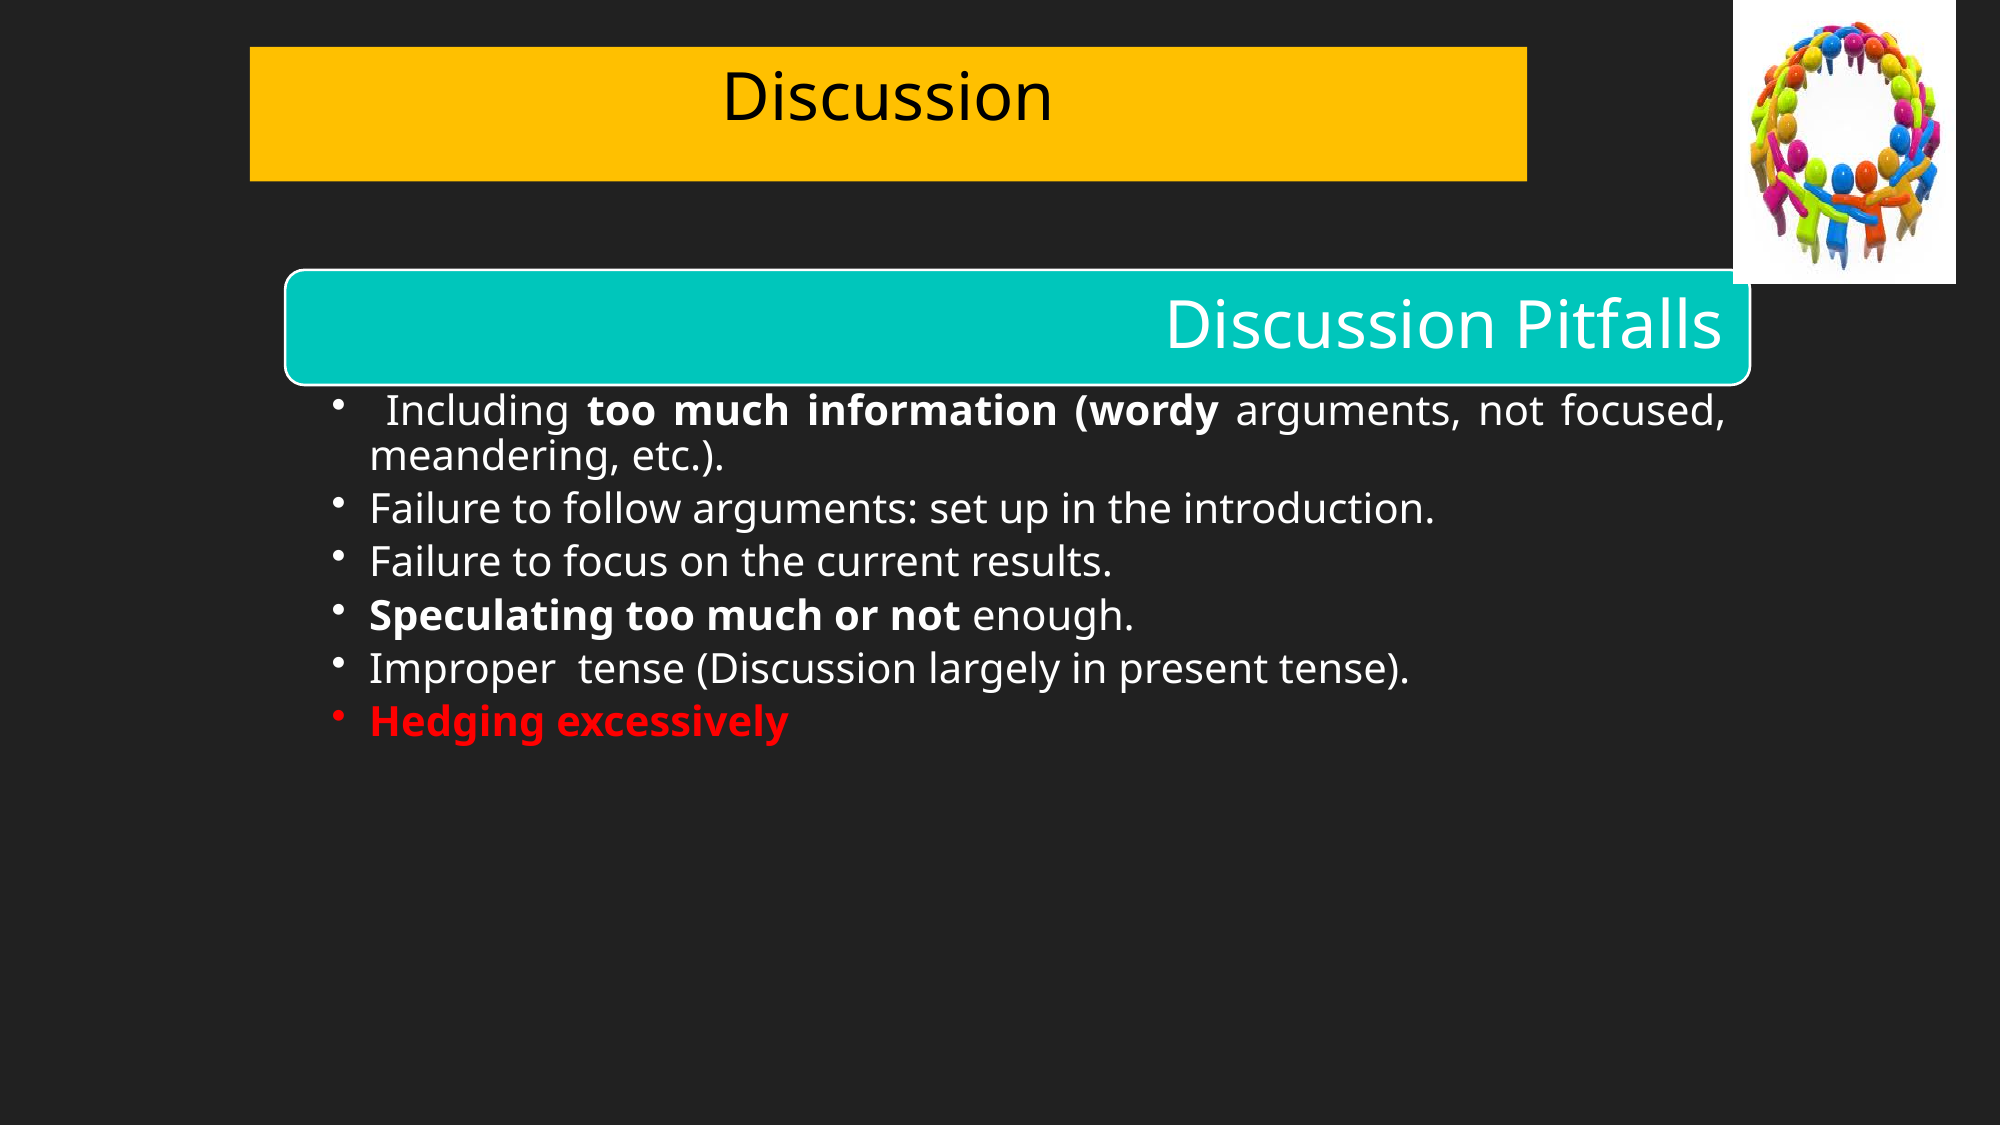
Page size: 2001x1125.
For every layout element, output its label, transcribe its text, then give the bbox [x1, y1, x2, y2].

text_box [284, 269, 1751, 941]
text_box Discussion [249, 46, 1528, 182]
picture [1733, 0, 1957, 284]
